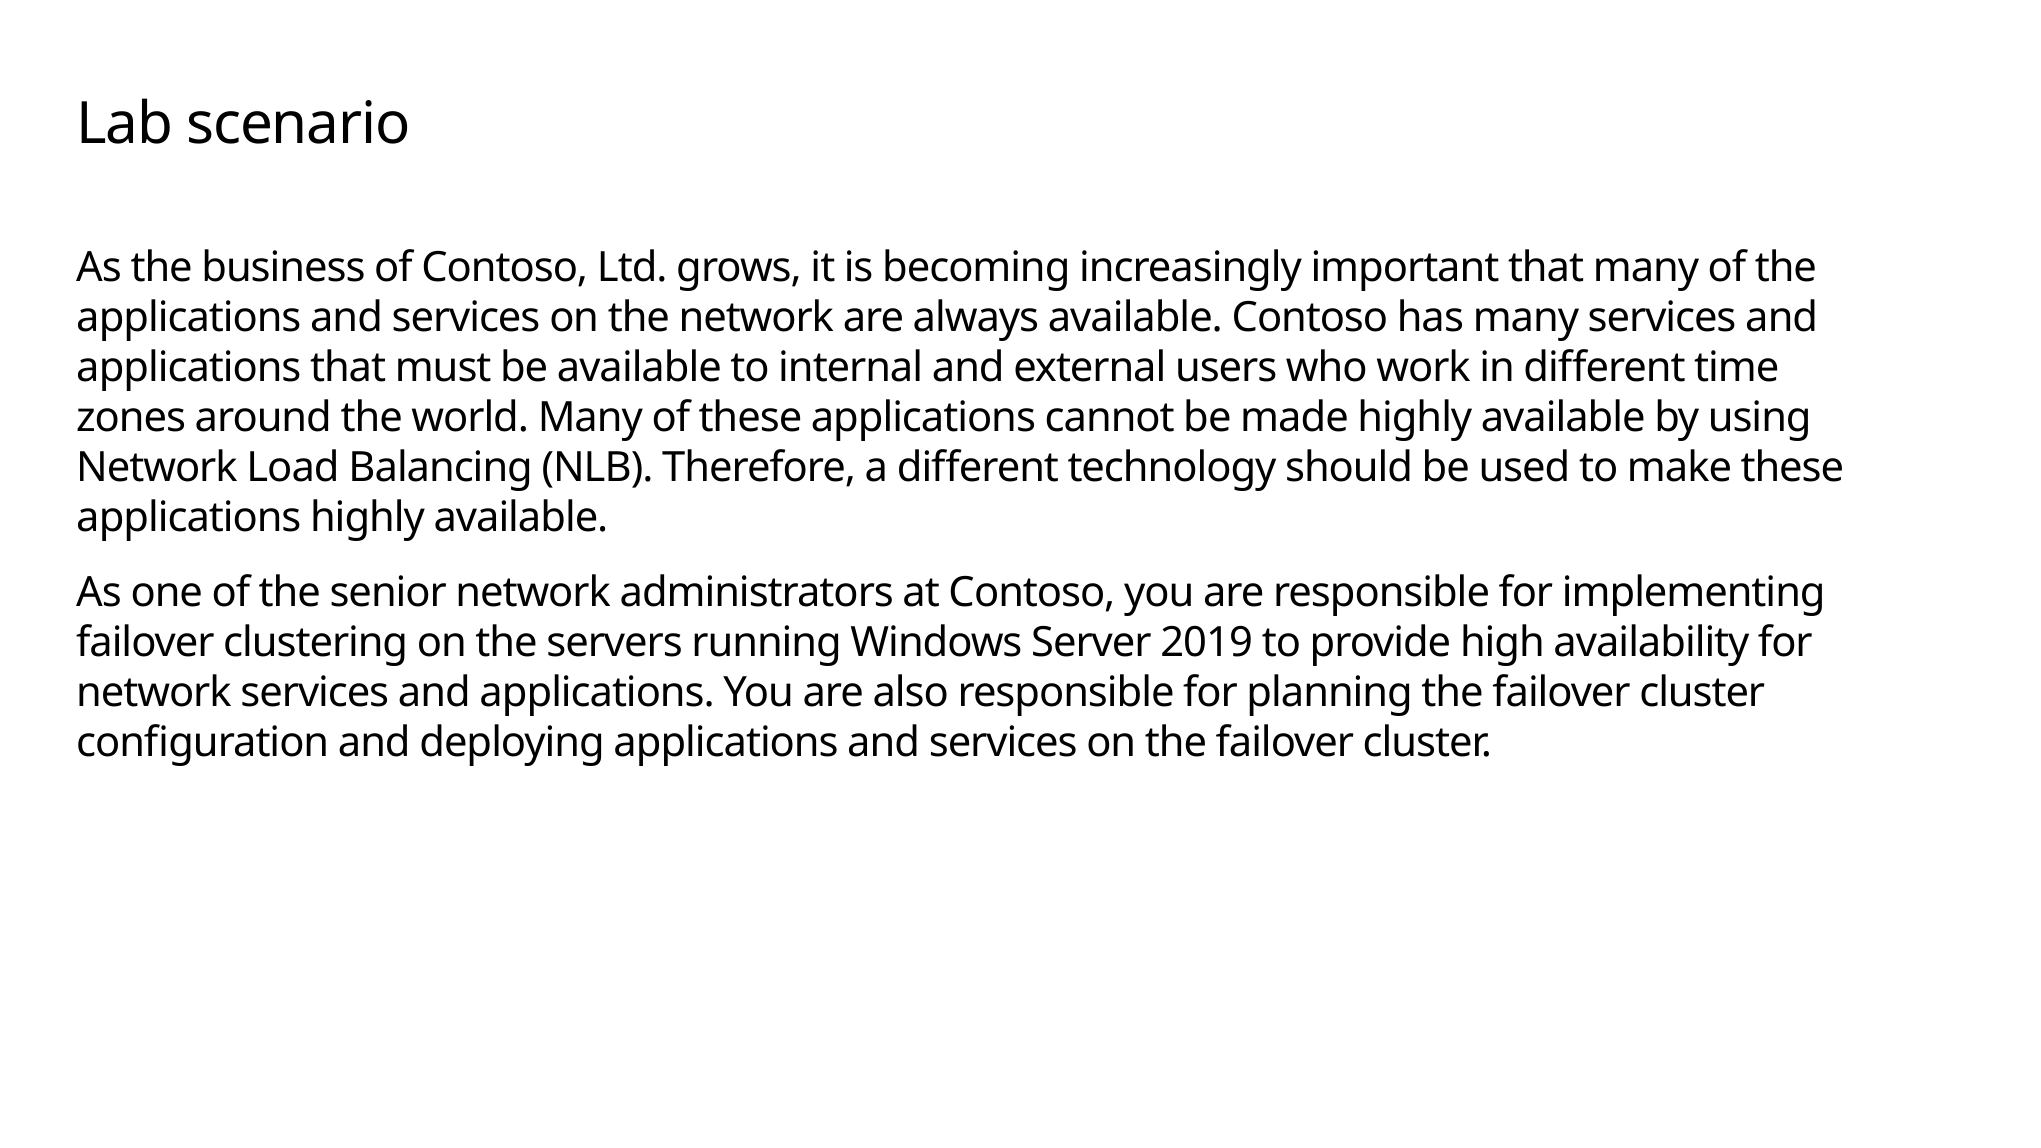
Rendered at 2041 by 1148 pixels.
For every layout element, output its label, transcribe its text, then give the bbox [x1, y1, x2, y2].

list As the business of Contoso, Ltd. grows, it is becoming increasingly important that many of the applications and services on the network are always available. Contoso has many services and applications that must be available to internal and external users who work in different time zones around the world. Many of these applications cannot be made highly available by using Network Load Balancing (NLB). Therefore, a different technology should be used to make these applications highly available. As one of the senior network administrators at Contoso, you are responsible for implementing failover clustering on the servers running Windows Server 2019 to provide high availability for network services and applications. You are also responsible for planning the failover cluster configuration and deploying applications and services on the failover cluster. [76, 240, 1900, 1014]
title Lab scenario [76, 93, 1968, 161]
